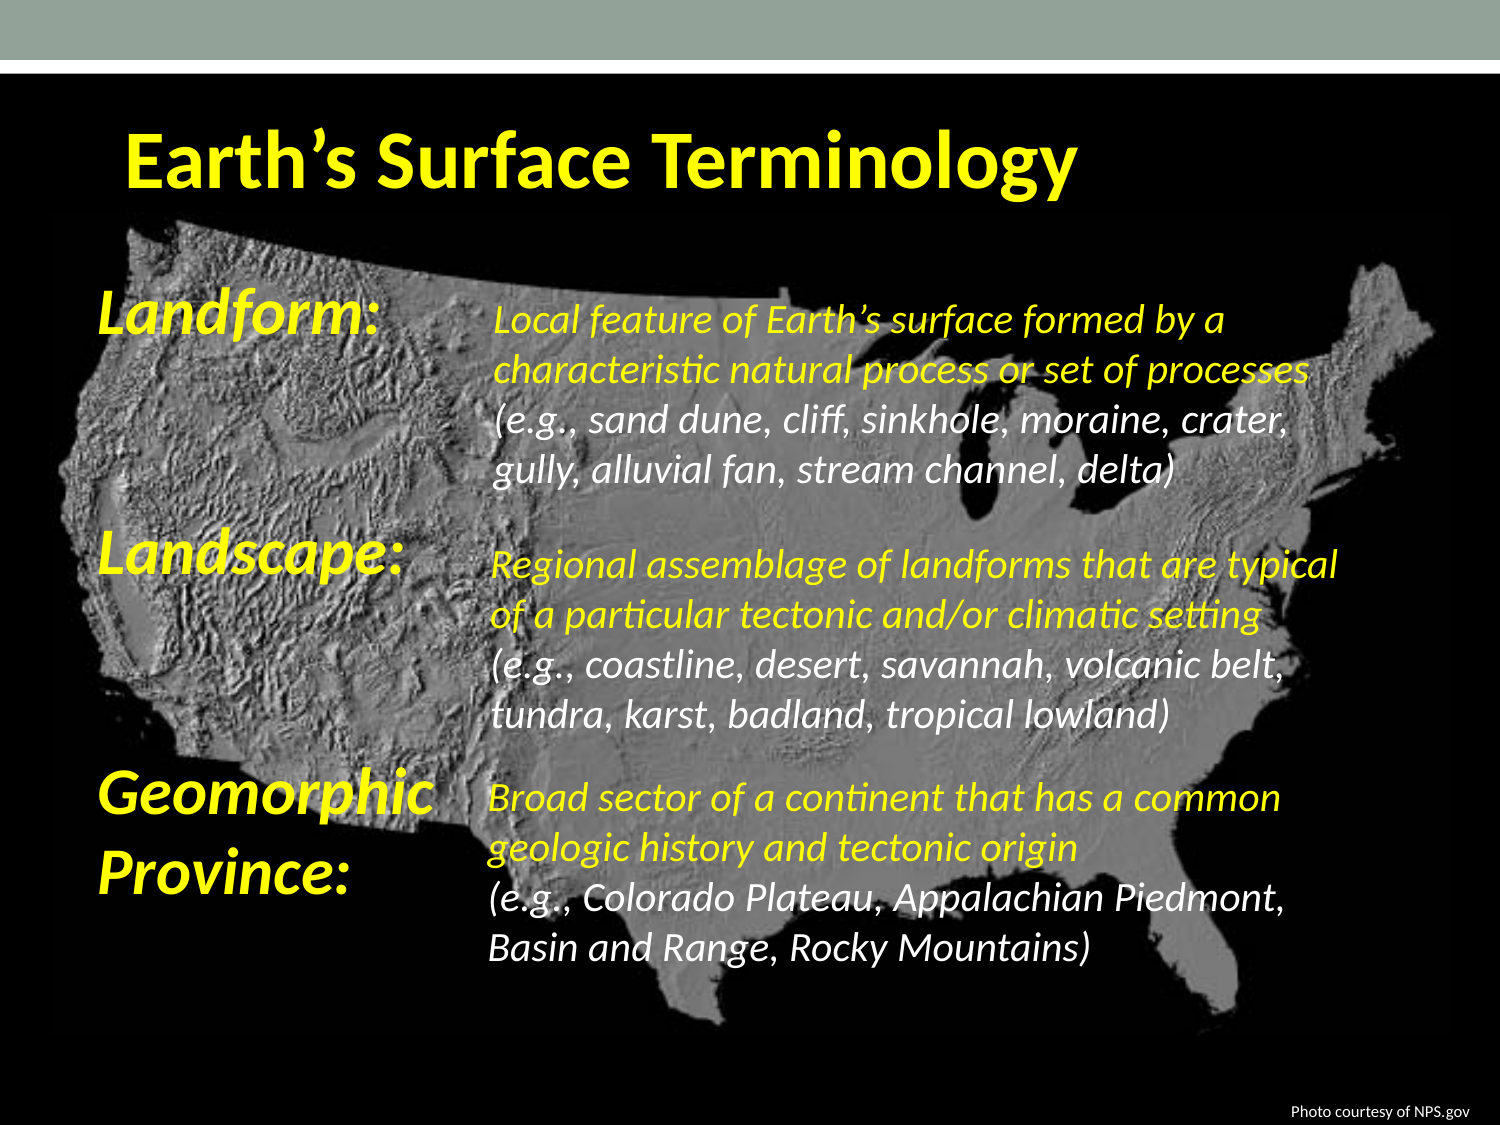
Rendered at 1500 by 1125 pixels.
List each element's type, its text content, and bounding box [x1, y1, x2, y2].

text_box Photo courtesy of NPS.gov [1276, 1093, 1485, 1125]
text_box Earth’s Surface Terminology [109, 97, 1095, 209]
picture [49, 212, 1451, 1036]
